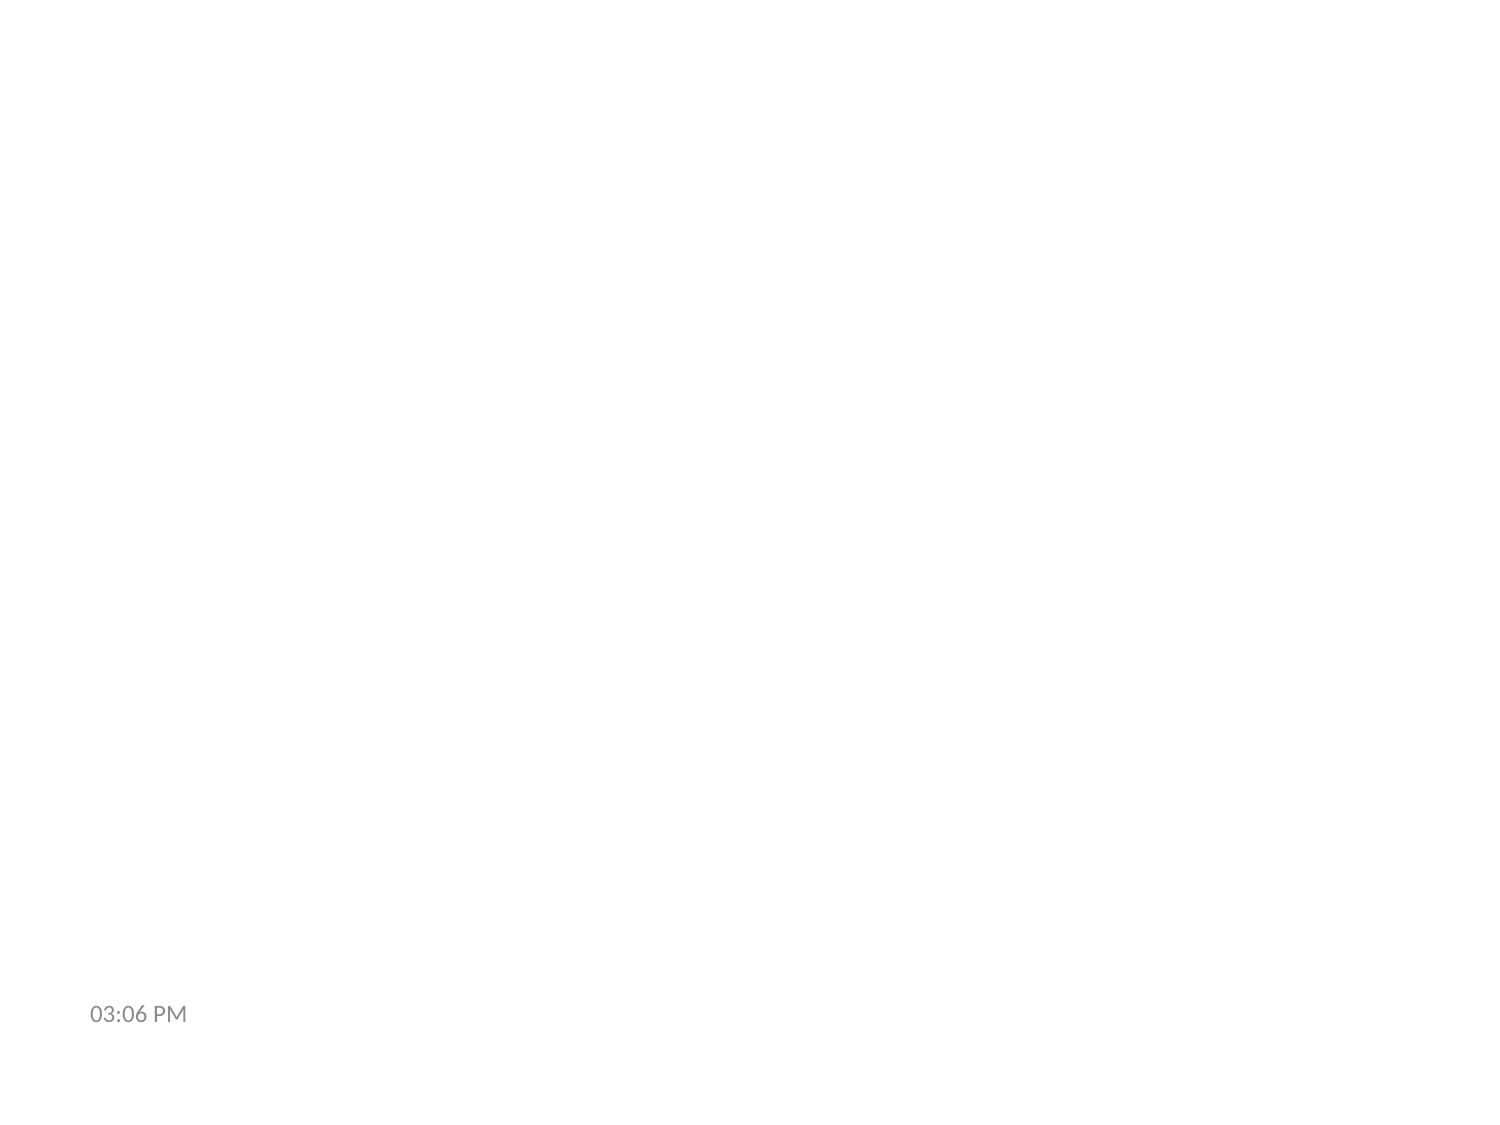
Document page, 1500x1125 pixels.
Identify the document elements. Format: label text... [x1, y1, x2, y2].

text_box 3:35 PM [75, 982, 425, 1043]
